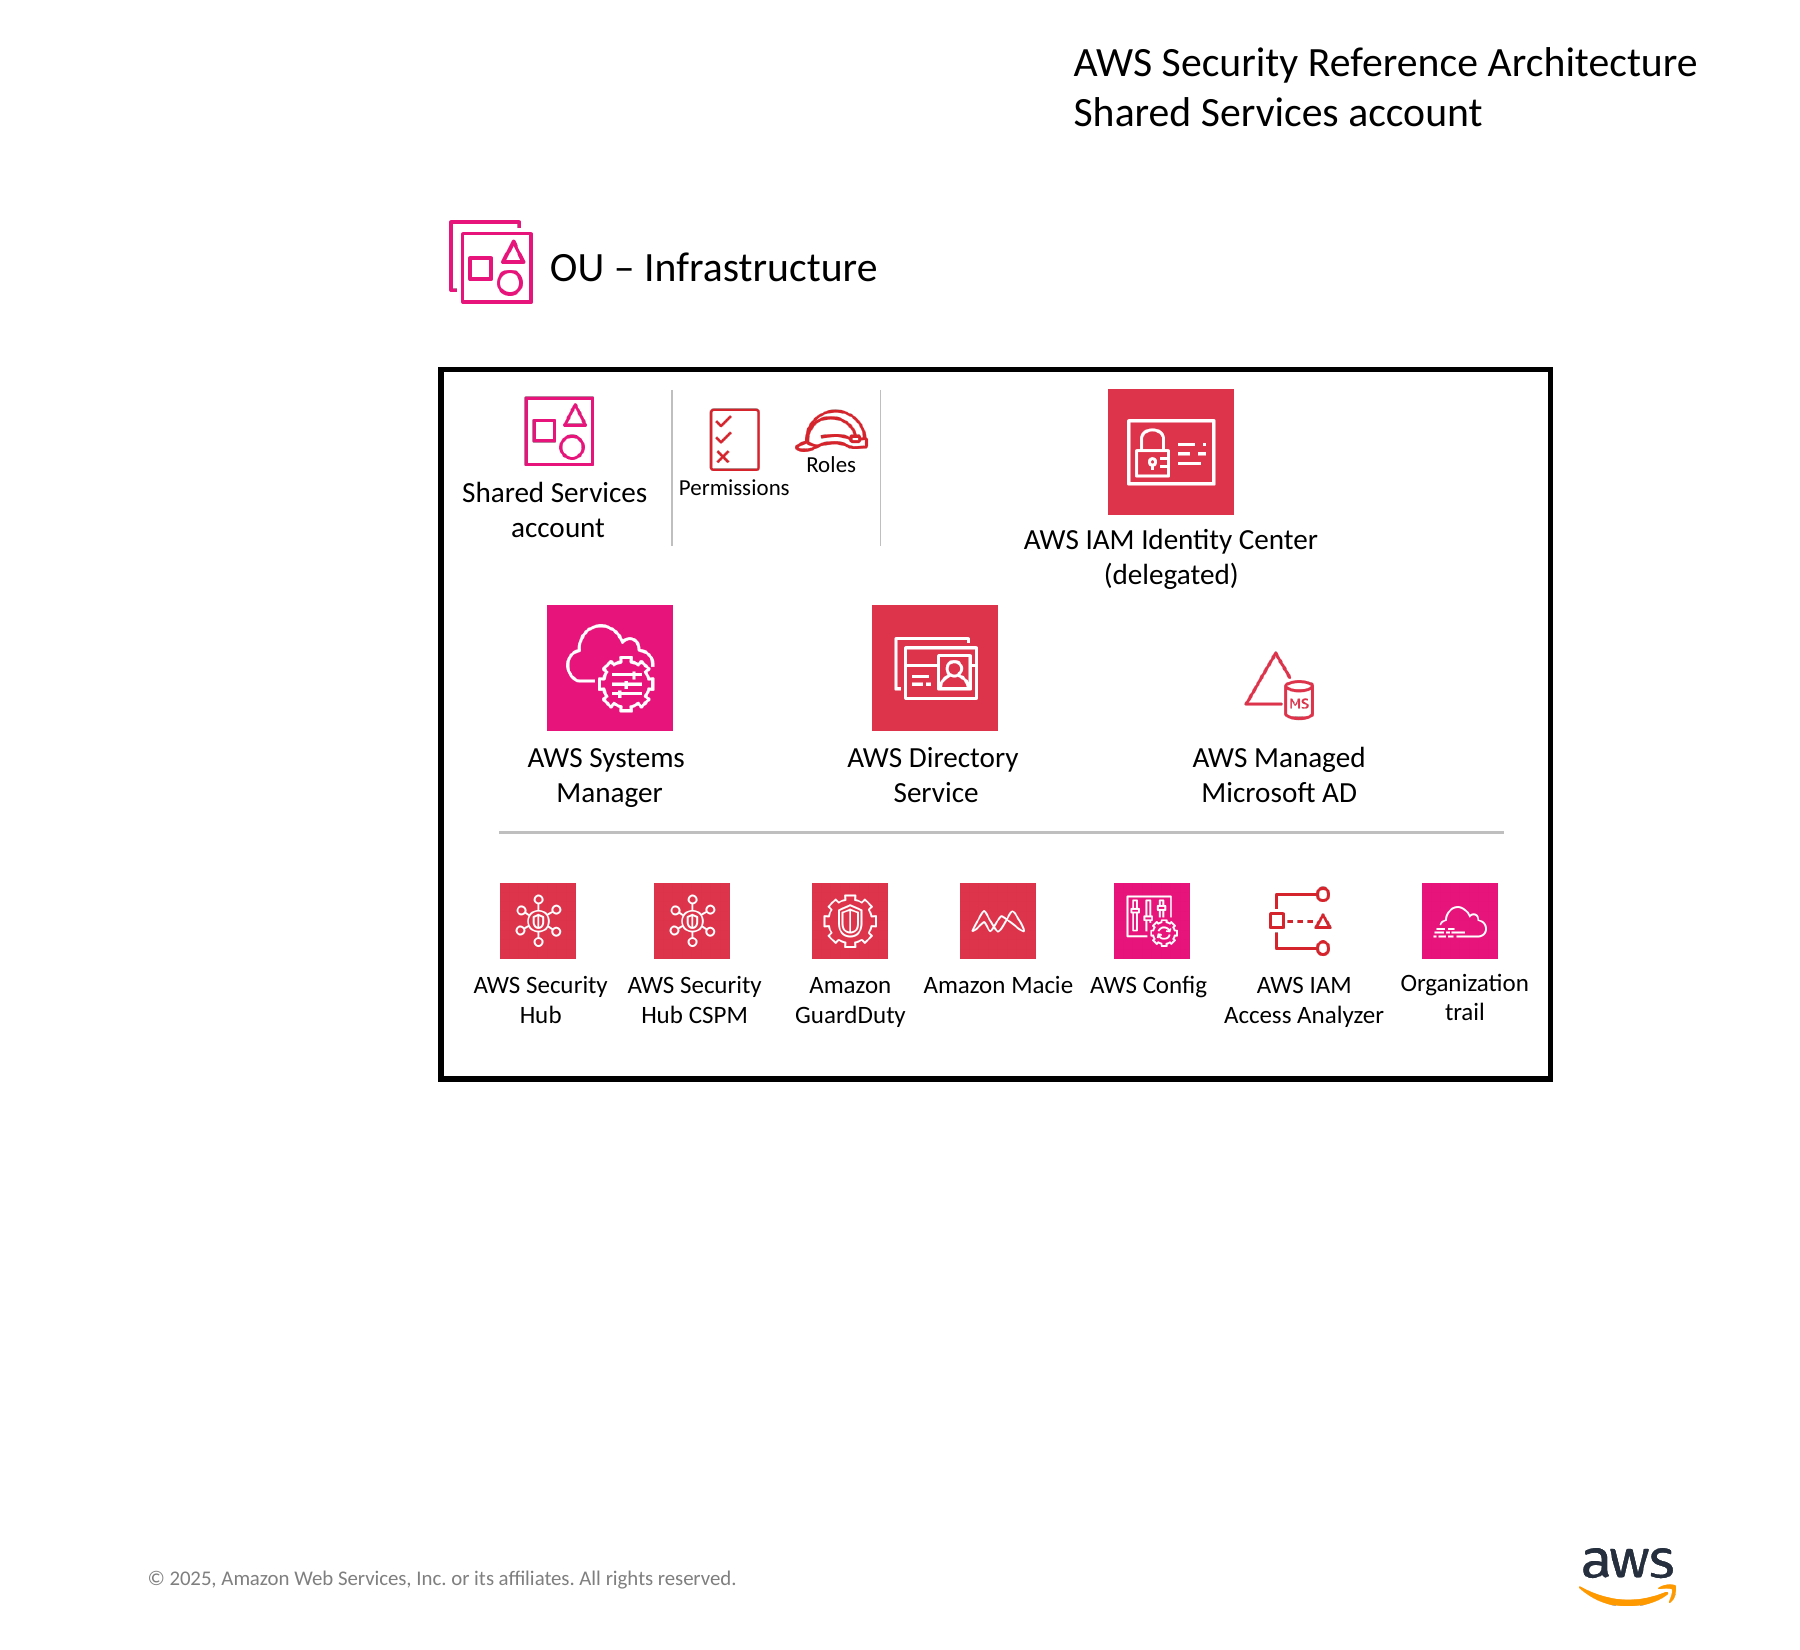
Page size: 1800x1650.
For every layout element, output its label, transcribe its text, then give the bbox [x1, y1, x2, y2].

picture [1108, 389, 1234, 515]
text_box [1370, 883, 1560, 1035]
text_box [747, 605, 1126, 817]
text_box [609, 883, 780, 1037]
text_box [673, 406, 828, 508]
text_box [446, 393, 671, 552]
text_box AWS IAM Identity Center (delegated) [982, 513, 1360, 598]
text_box AWS Security Reference Architecture Shared Services account [1058, 27, 1714, 142]
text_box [420, 605, 747, 817]
text_box [440, 368, 1551, 1080]
picture [1579, 1548, 1676, 1607]
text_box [1060, 883, 1238, 1007]
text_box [780, 883, 927, 1037]
text_box © 2025, Amazon Web Services, Inc. or its affiliates. All rights reserved. [147, 1564, 810, 1590]
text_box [1073, 648, 1485, 817]
picture [445, 216, 536, 307]
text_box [1206, 883, 1403, 1037]
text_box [879, 883, 1060, 1007]
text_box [778, 392, 880, 486]
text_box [455, 883, 609, 1037]
text_box OU – Infrastructure [536, 232, 923, 298]
